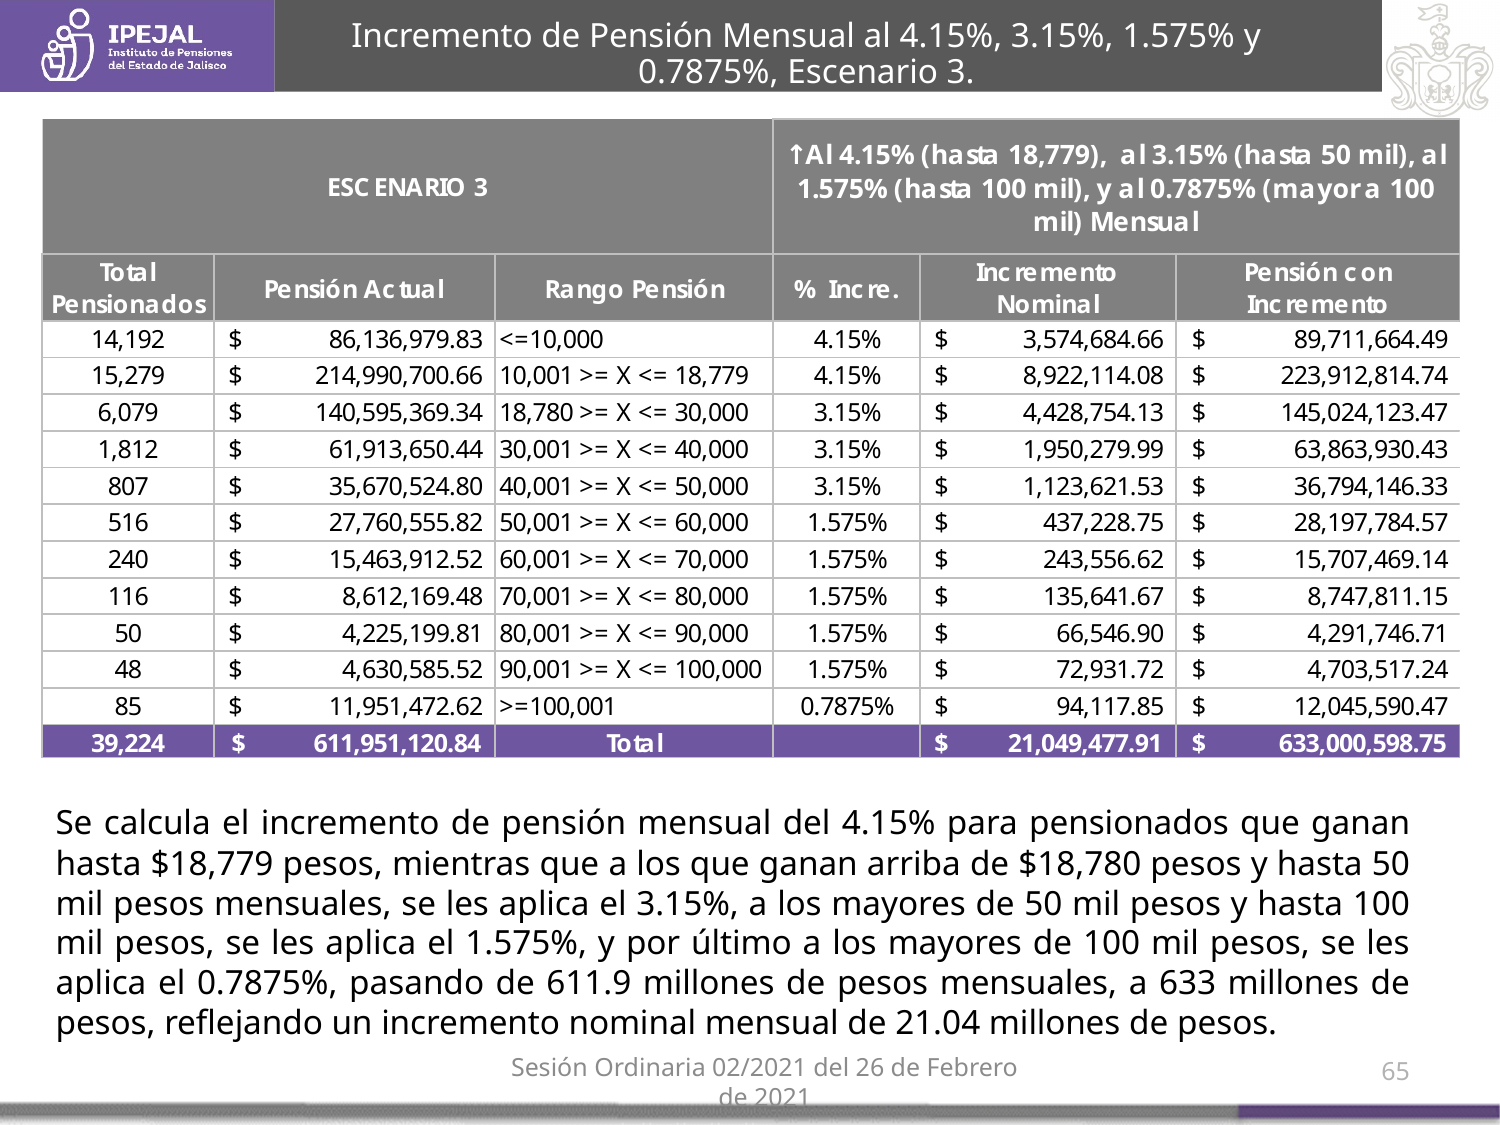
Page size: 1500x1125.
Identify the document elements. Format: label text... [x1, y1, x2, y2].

list Incremento de Pensión Mensual al 4.15%, 3.15%, 1.575% y 0.7875%, Escenario 3. [277, 11, 1337, 118]
picture [40, 118, 1462, 759]
picture [0, 0, 275, 92]
picture [0, 1096, 1500, 1125]
text_box Se calcula el incremento de pensión mensual del 4.15% para pensionados que ganan hasta $18,779 pesos, mientras que a los que ganan arriba de $18,780 pesos y hasta 50 mil pesos mensuales, se les aplica el 3.15%, a los mayores de 50 mil pesos y hasta 100 mil pesos, se les aplica el 1.575%, y por último a los mayores de 100 mil pesos, se les aplica el 0.7875%, pasando de 611.9 millones de pesos mensuales, a 633 millones de pesos, reflejando un incremento nominal mensual de 21.04 millones de pesos. [40, 794, 1428, 1049]
slide_number 64 [1074, 1049, 1425, 1103]
text_box Sesión Ordinaria 02/2021 del 26 de Febrero de 2021 [483, 1051, 1046, 1112]
